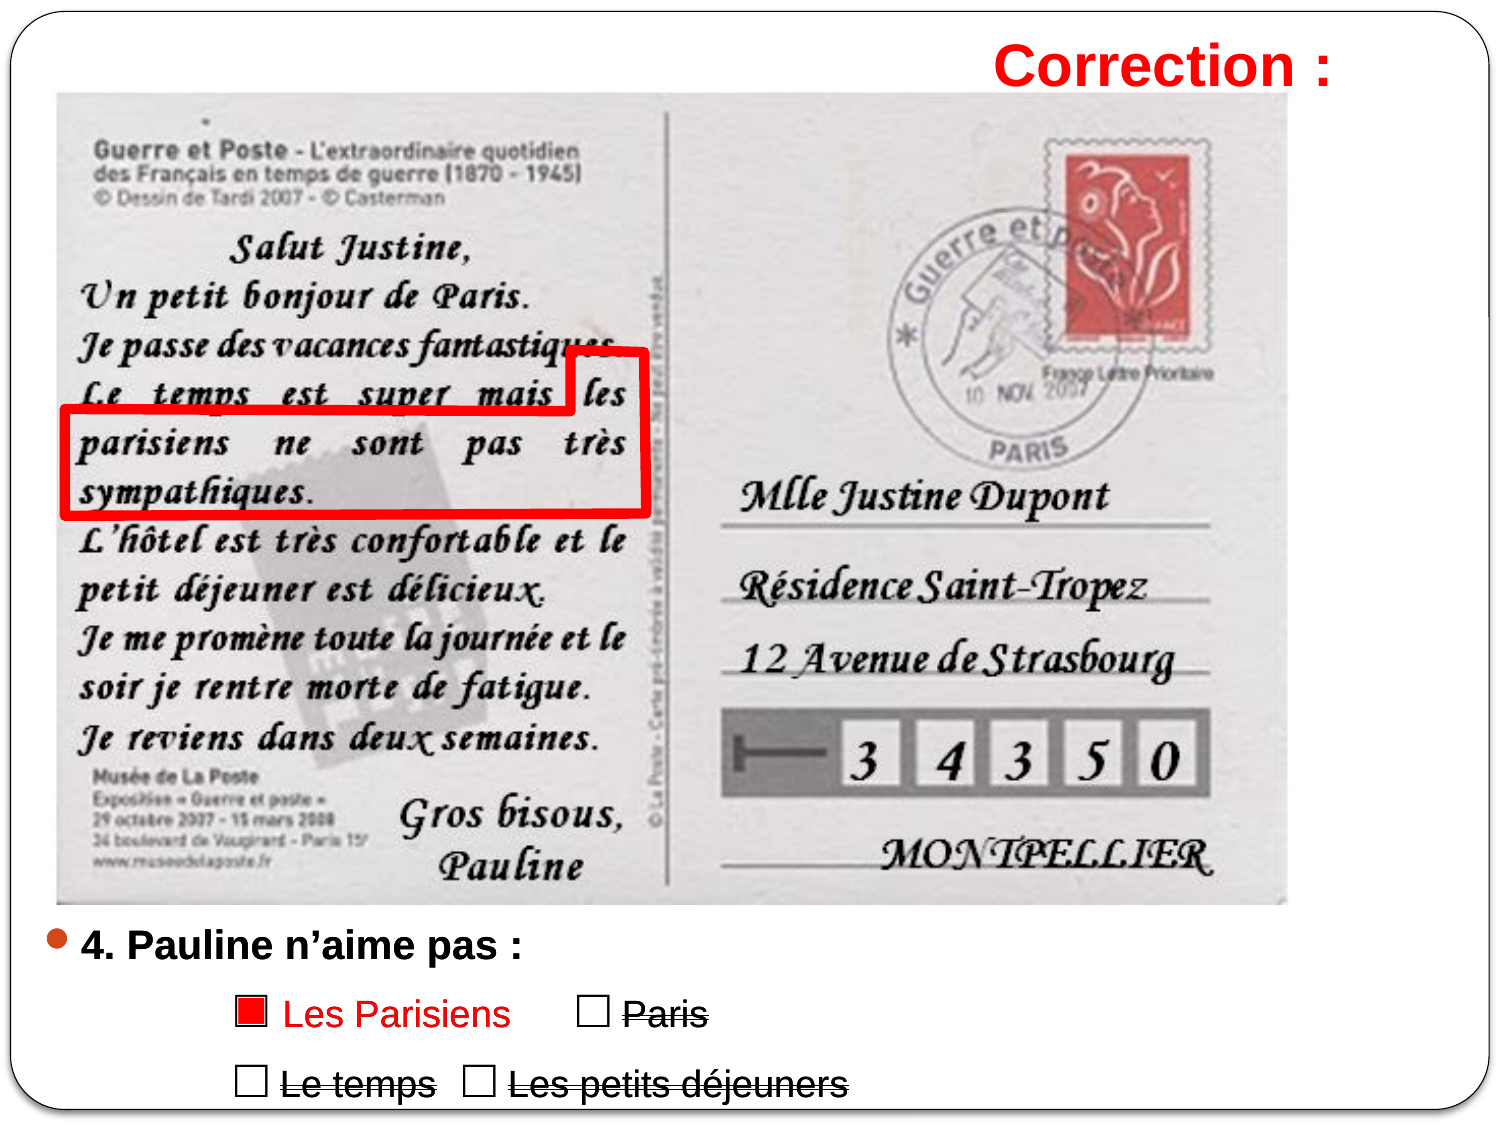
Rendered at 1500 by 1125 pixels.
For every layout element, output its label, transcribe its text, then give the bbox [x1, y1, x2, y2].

picture [52, 89, 1294, 906]
title Correction : [868, 19, 1459, 114]
text_box 4. Pauline n’aime pas : ■ Les Parisiens □ Paris □ Le temps □ Les petits déjeuners [29, 910, 1471, 1118]
